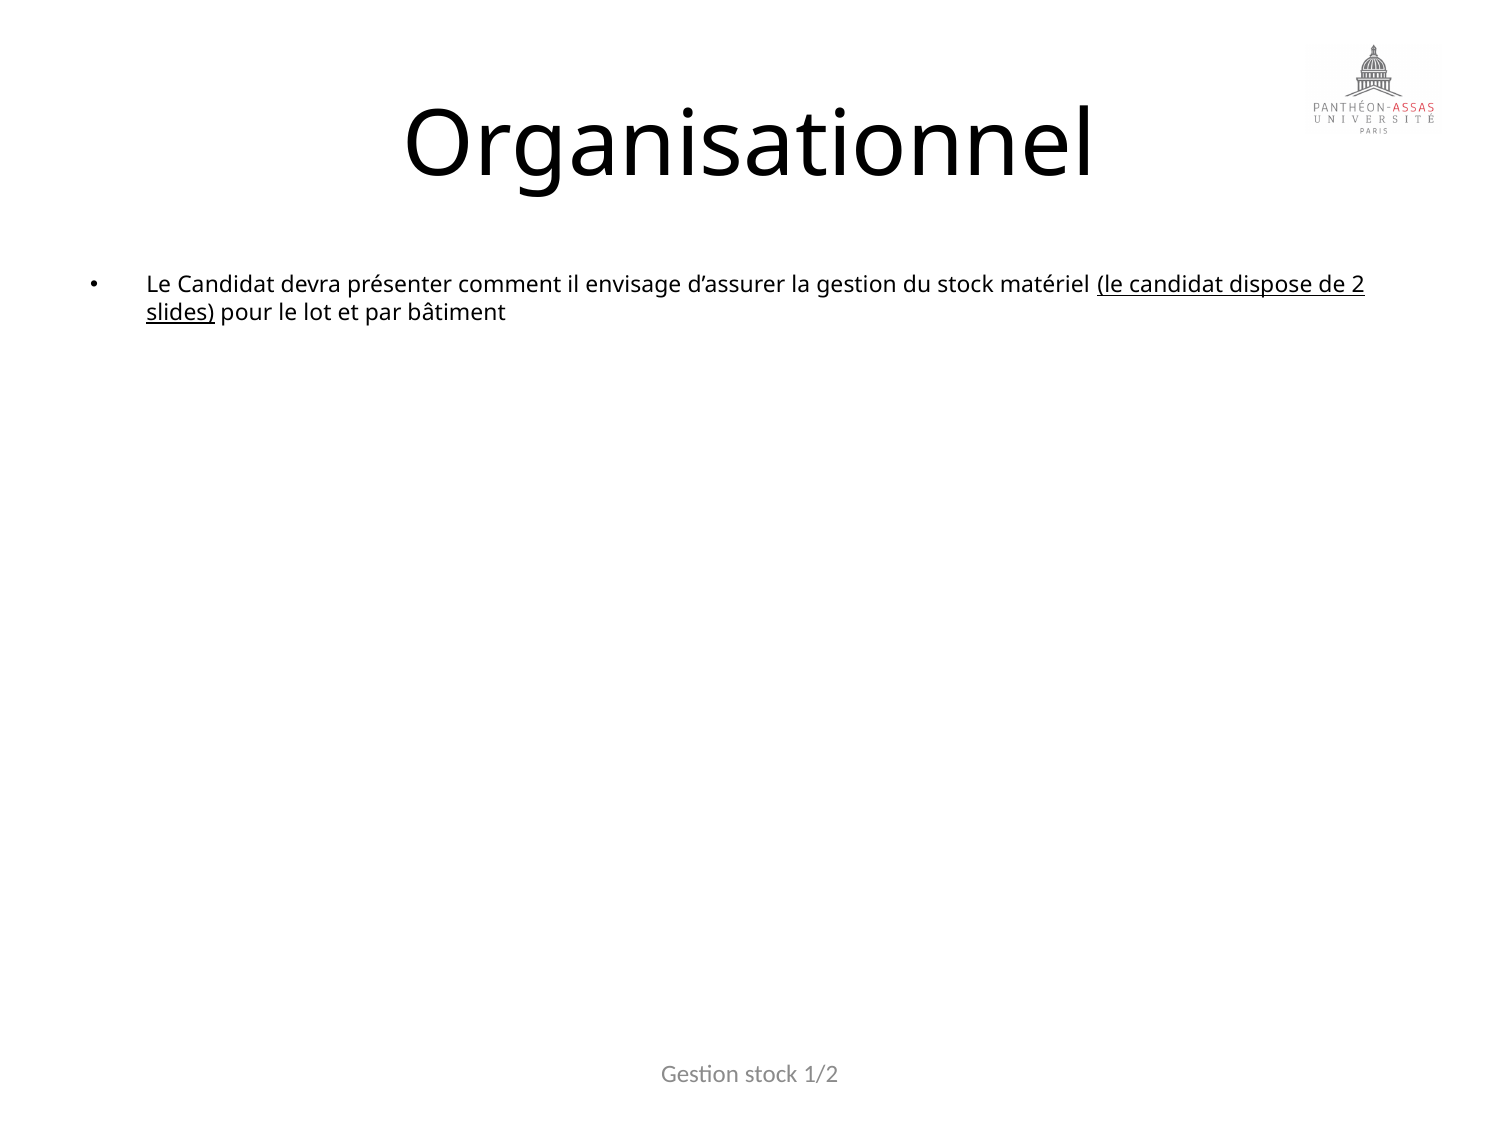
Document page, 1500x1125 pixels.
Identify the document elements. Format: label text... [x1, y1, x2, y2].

list Le Candidat devra présenter comment il envisage d’assurer la gestion du stock matériel (le candidat dispose de 2 slides) pour le lot et par bâtiment [75, 262, 1425, 1005]
picture [1304, 44, 1443, 134]
footer Gestion stock 1/2 [512, 1042, 988, 1103]
title Organisationnel [75, 45, 1425, 233]
